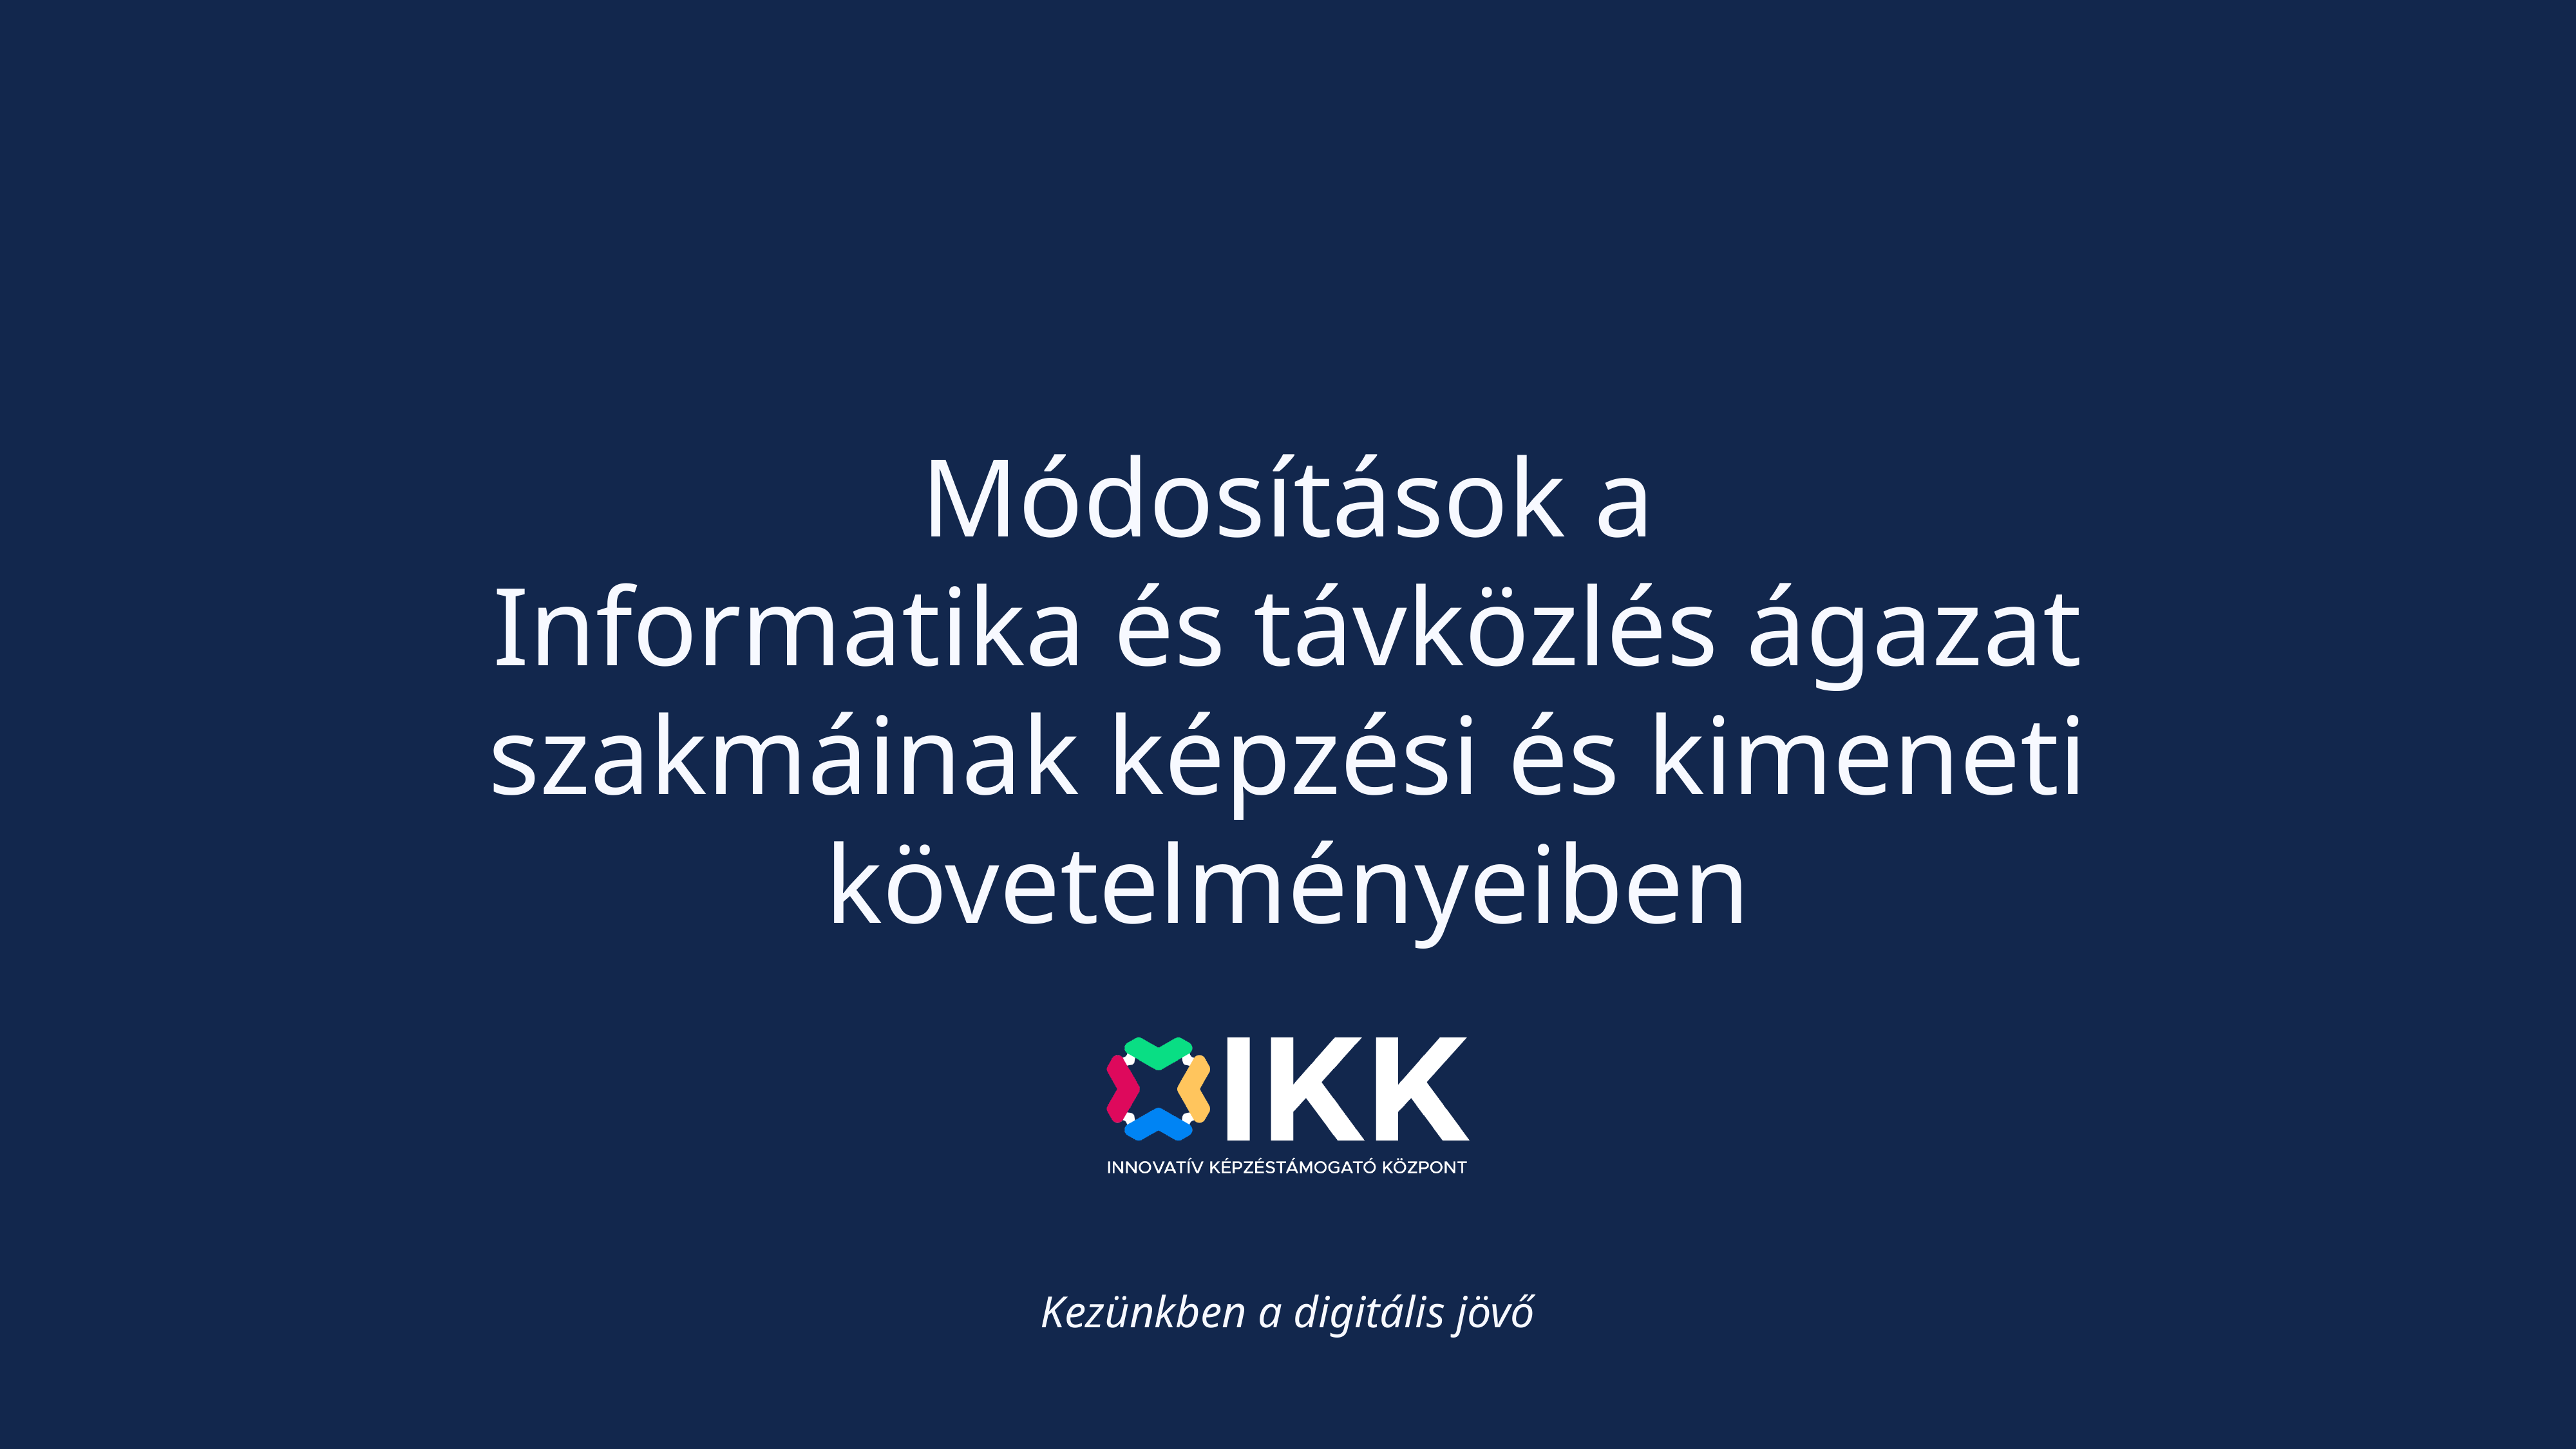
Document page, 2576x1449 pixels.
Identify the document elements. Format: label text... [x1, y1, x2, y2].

list Módosítások a Informatika és távközlés ágazat szakmáinak képzési és kimeneti követelményeiben [240, 430, 2336, 560]
picture [1106, 1037, 1470, 1173]
text_box Kezünkben a digitális jövő [998, 1258, 1578, 1316]
